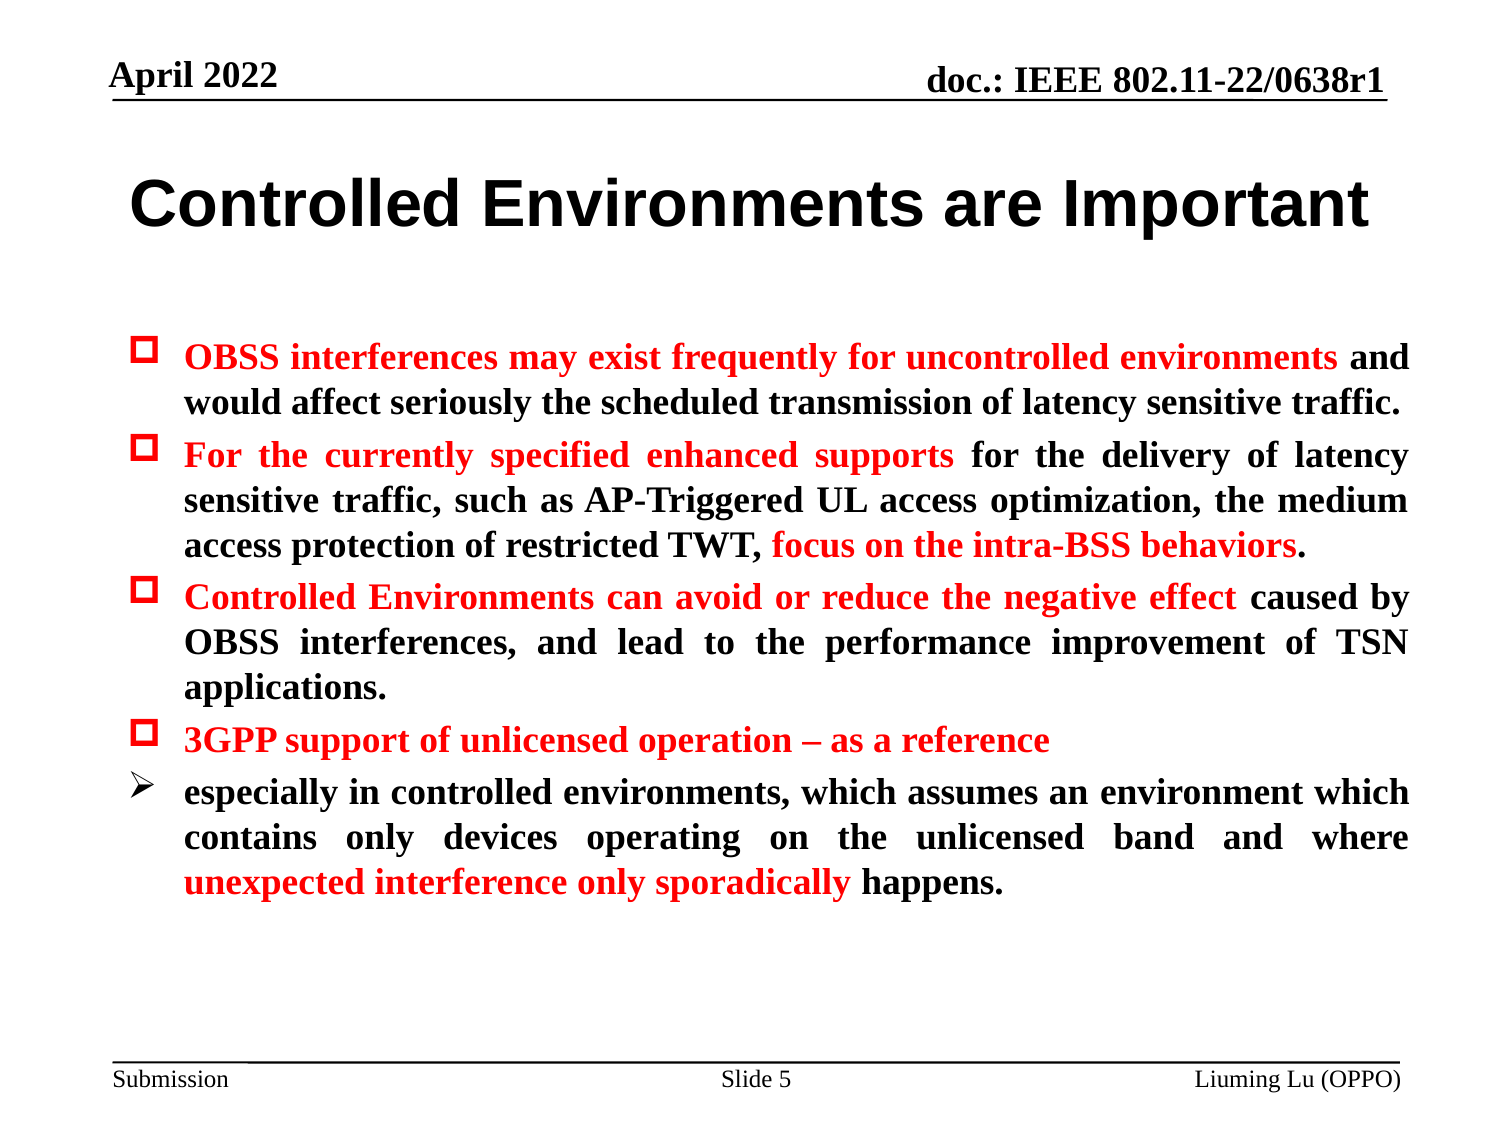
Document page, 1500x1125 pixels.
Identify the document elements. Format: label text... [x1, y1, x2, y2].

list OBSS interferences may exist frequently for uncontrolled environments and would affect seriously the scheduled transmission of latency sensitive traffic. For the currently specified enhanced supports for the delivery of latency sensitive traffic, such as AP-Triggered UL access optimization, the medium access protection of restricted TWT, focus on the intra-BSS behaviors. Controlled Environments can avoid or reduce the negative effect caused by OBSS interferences, and lead to the performance improvement of TSN applications. 3GPP support of unlicensed operation – as a reference especially in controlled environments, which assumes an environment which contains only devices operating on the unlicensed band and where unexpected interference only sporadically happens. [112, 324, 1425, 1000]
footer Liuming Lu (OPPO) [949, 1061, 1402, 1093]
title Controlled Environments are Important [112, 112, 1388, 288]
slide_number Slide 5 [712, 1061, 800, 1093]
